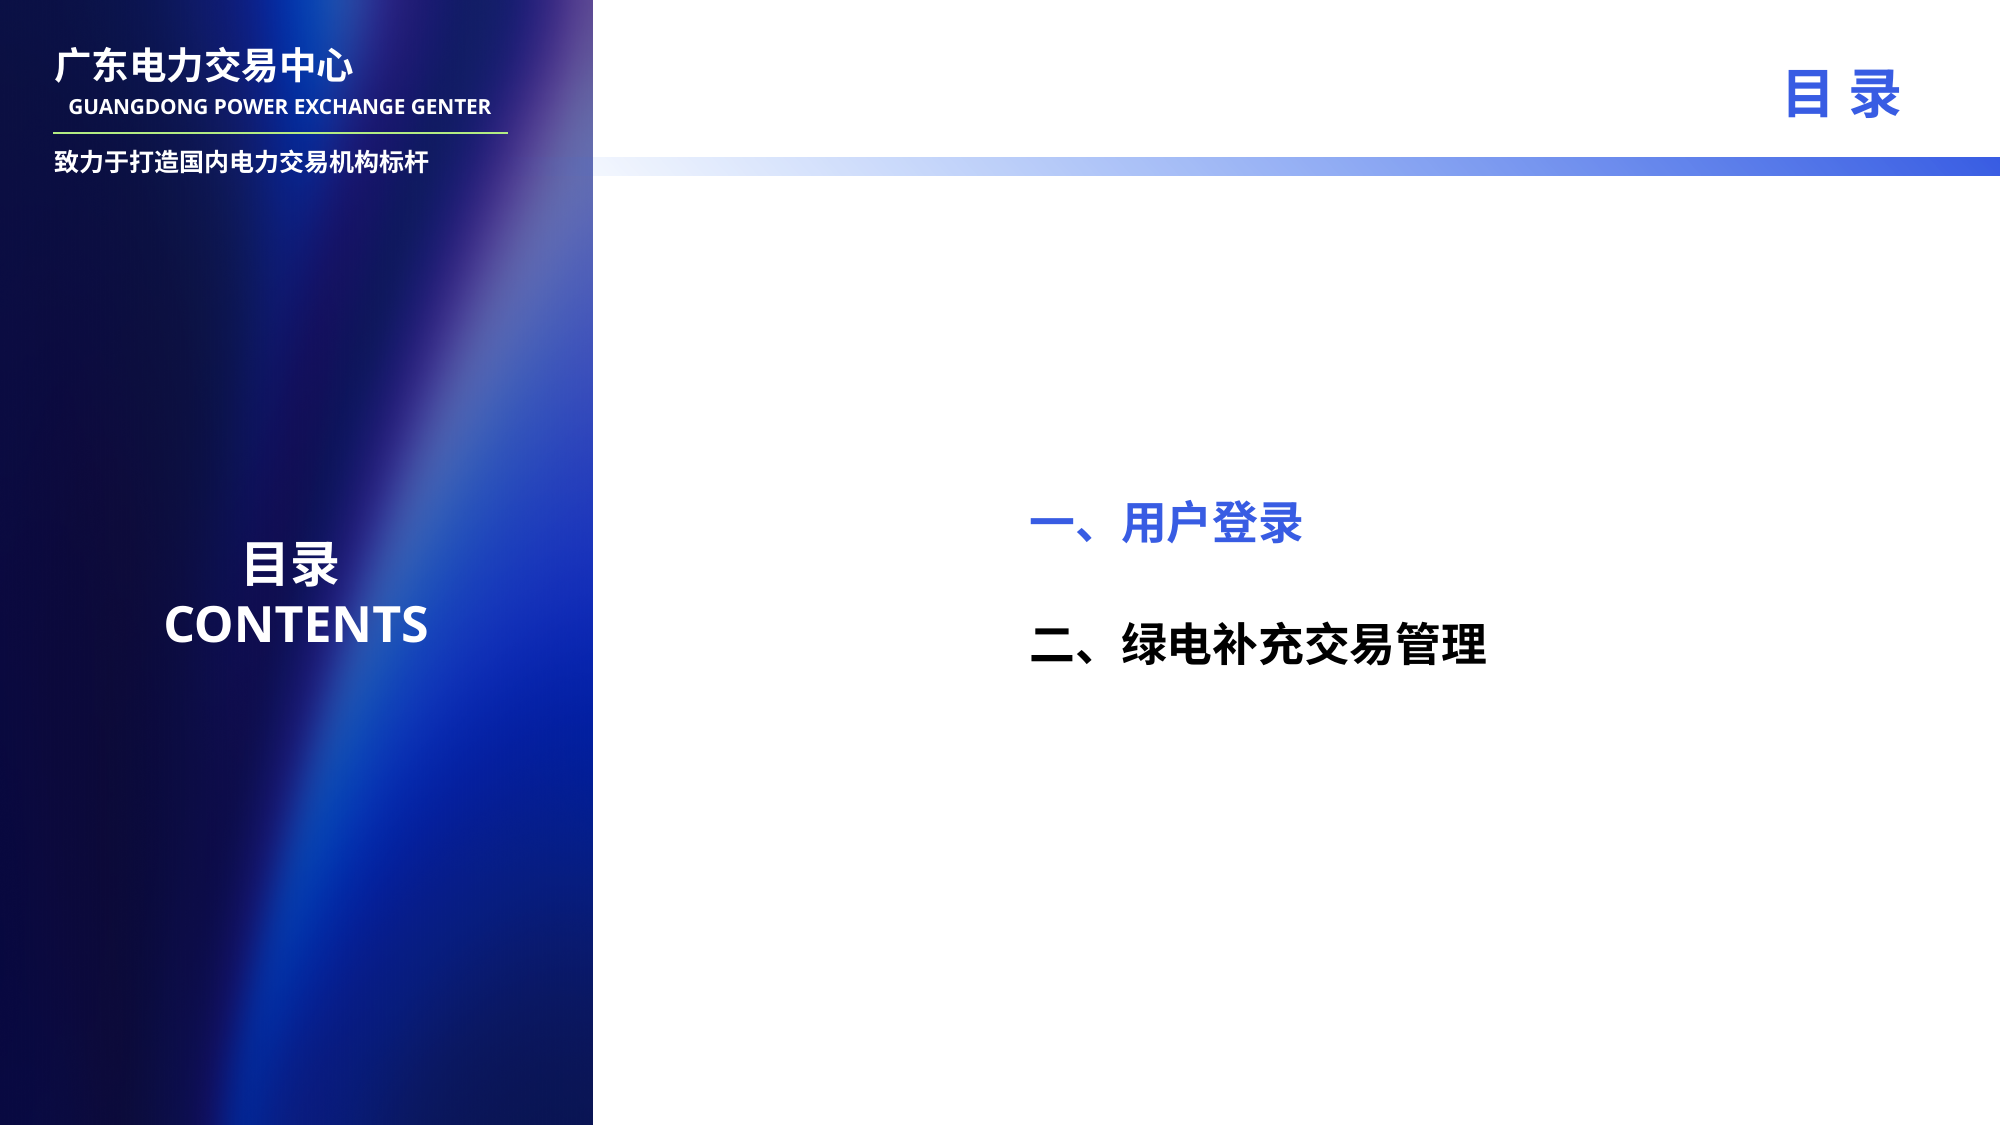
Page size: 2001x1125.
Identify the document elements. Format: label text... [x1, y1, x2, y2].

picture [0, 0, 593, 1125]
text_box 目 录 [1248, 51, 1918, 132]
text_box [593, 156, 2000, 176]
text_box 二、绿电补充交易管理 [1014, 607, 1506, 678]
text_box 一、用户登录 [1014, 486, 1578, 564]
